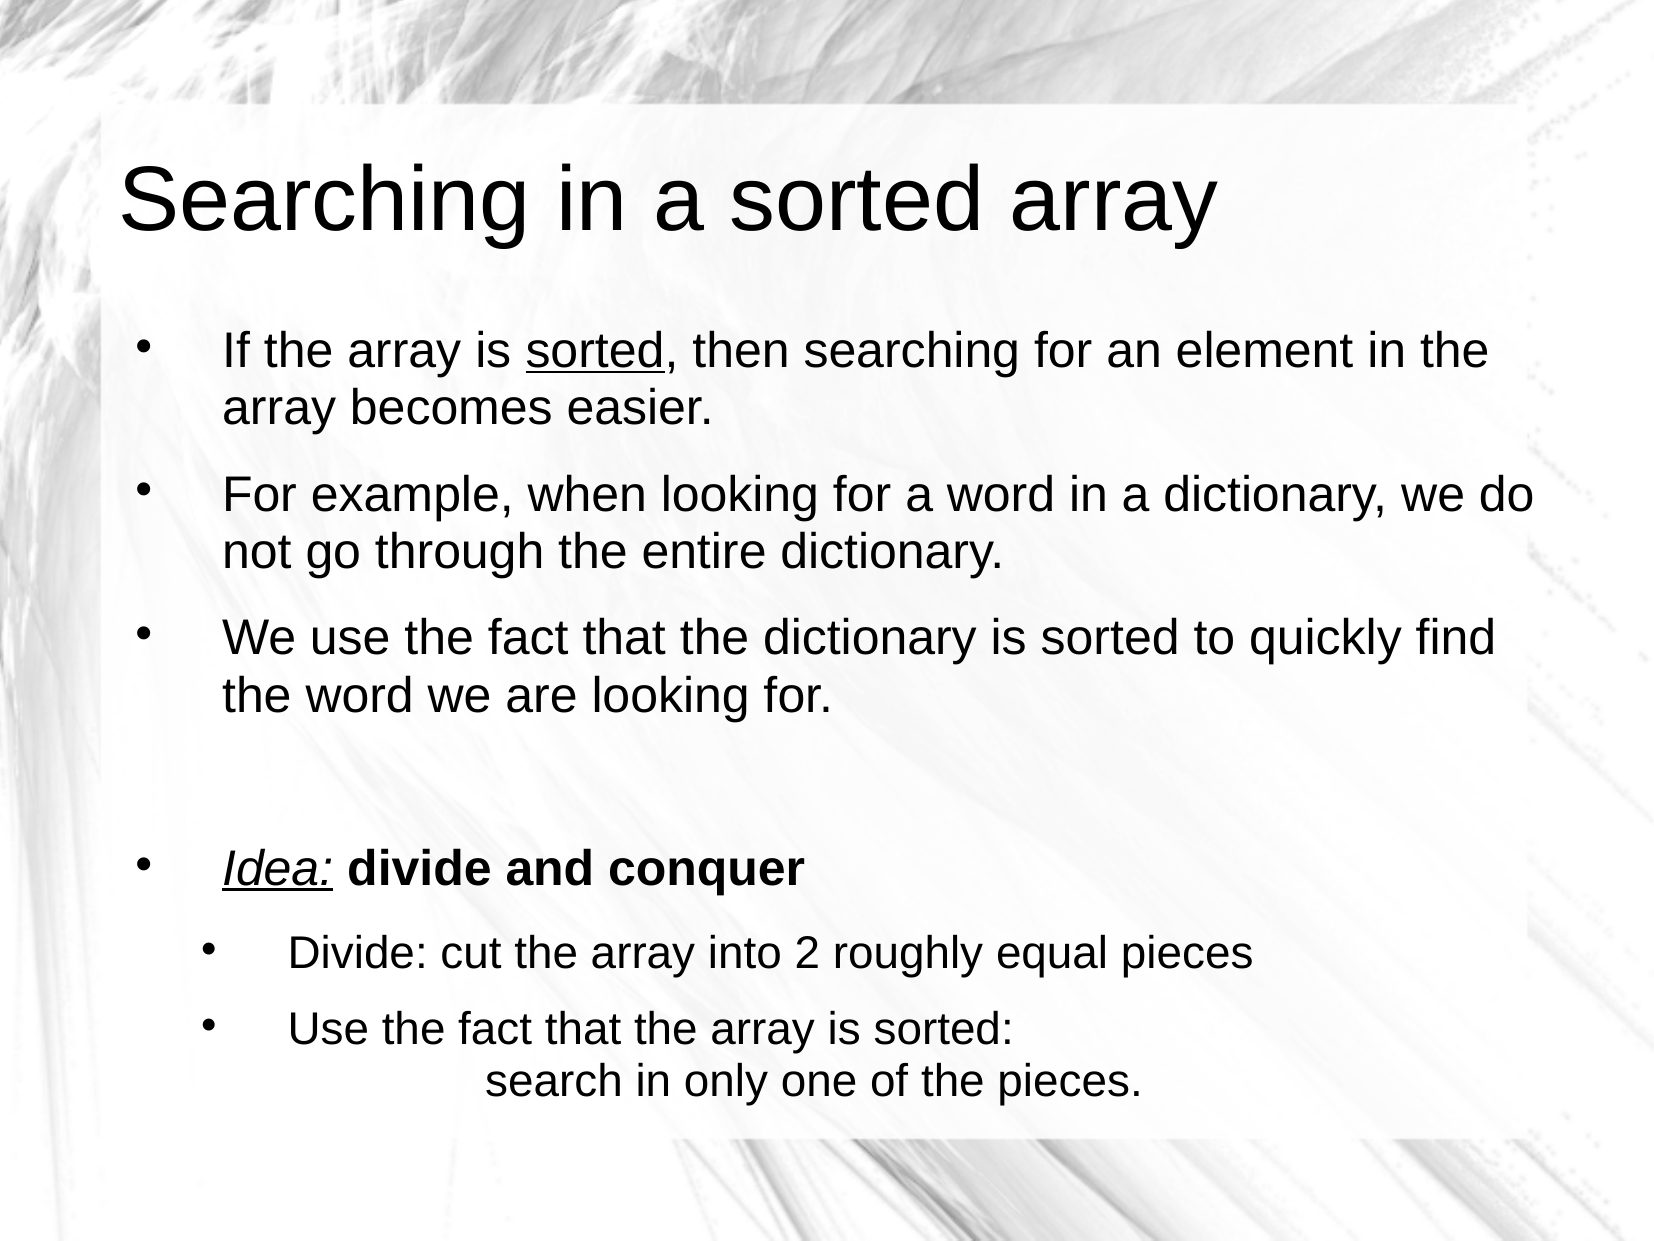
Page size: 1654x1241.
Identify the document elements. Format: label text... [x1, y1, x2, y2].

title Searching in a sorted array [118, 112, 1506, 281]
list If the array is sorted, then searching for an element in the array becomes easier. For example, when looking for a word in a dictionary, we do not go through the entire dictionary. We use the fact that the dictionary is sorted to quickly find the word we are looking for. Idea: divide and conquer Divide: cut the array into 2 roughly equal pieces Use the fact that the array is sorted: search in only one of the pieces. [118, 319, 1571, 1109]
picture [0, 0, 1654, 1241]
